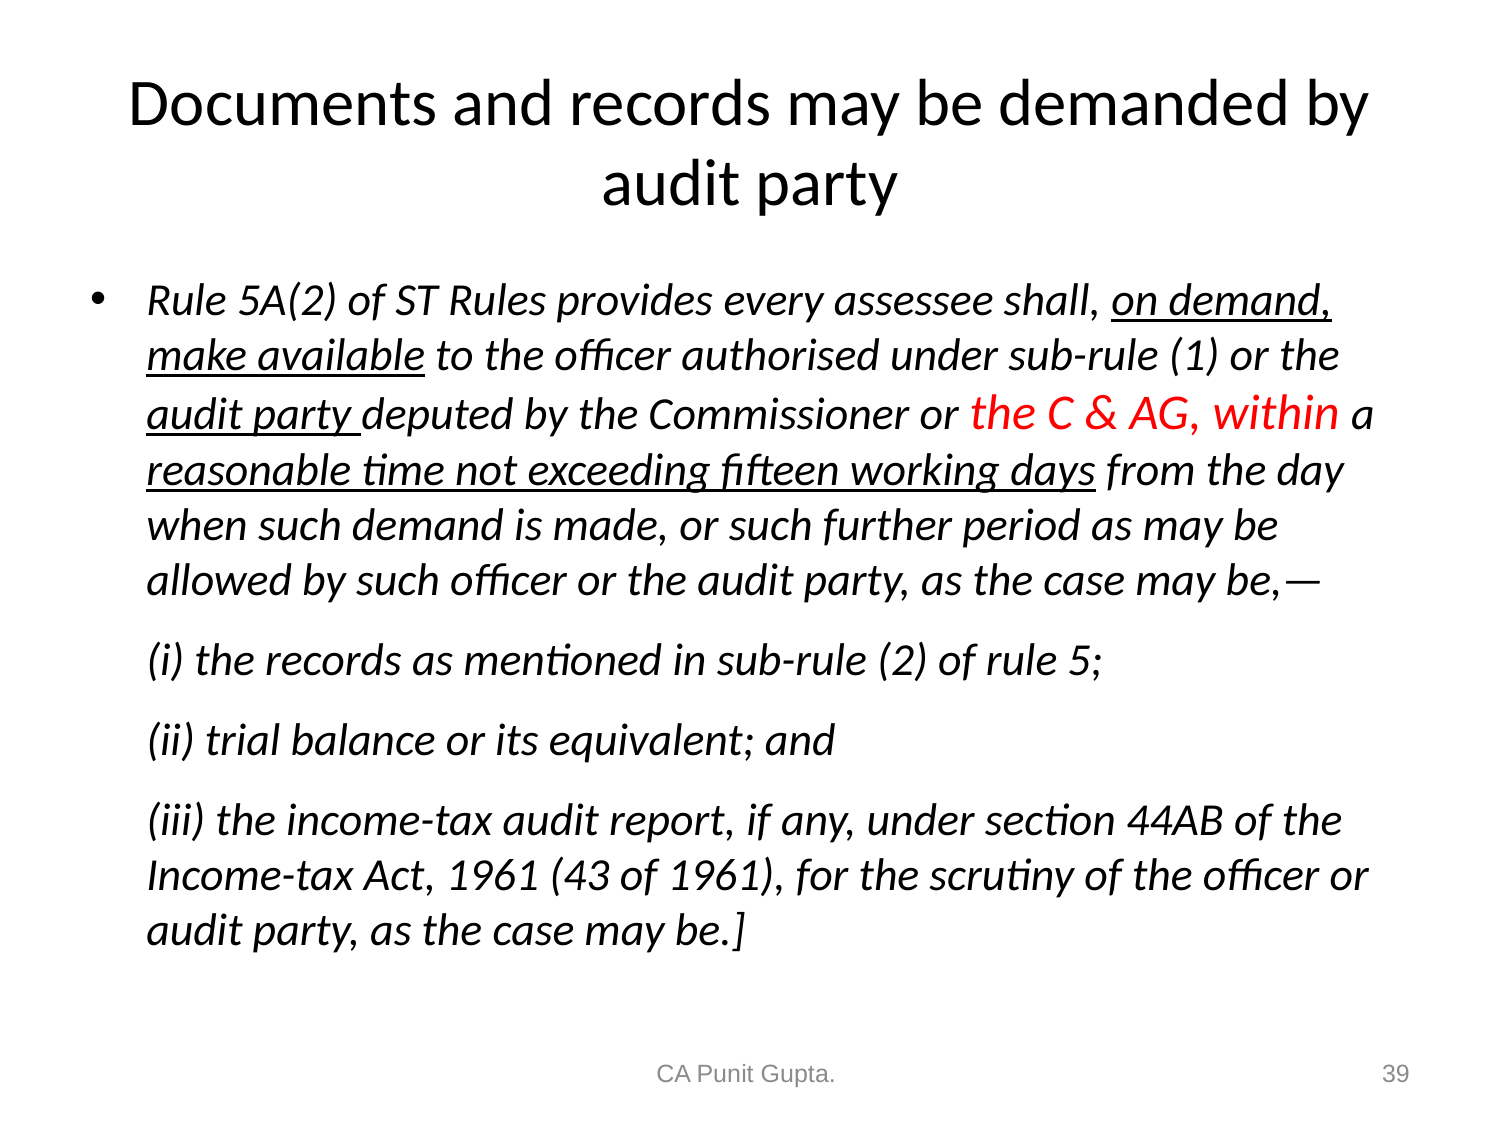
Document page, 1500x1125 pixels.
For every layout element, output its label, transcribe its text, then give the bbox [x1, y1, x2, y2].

title Documents and records may be demanded by audit party [75, 45, 1425, 233]
footer CA Punit Gupta. [512, 1042, 988, 1103]
slide_number 39 [1074, 1042, 1425, 1103]
list Rule 5A(2) of ST Rules provides every assessee shall, on demand, make available to the officer authorised under sub-rule (1) or the audit party deputed by the Commissioner or the C & AG, within a reasonable time not exceeding fifteen working days from the day when such demand is made, or such further period as may be allowed by such officer or the audit party, as the case may be,— (i) the records as mentioned in sub-rule (2) of rule 5; (ii) trial balance or its equivalent; and (iii) the income-tax audit report, if any, under section 44AB of the Income-tax Act, 1961 (43 of 1961), for the scrutiny of the officer or audit party, as the case may be.] [75, 262, 1425, 1005]
